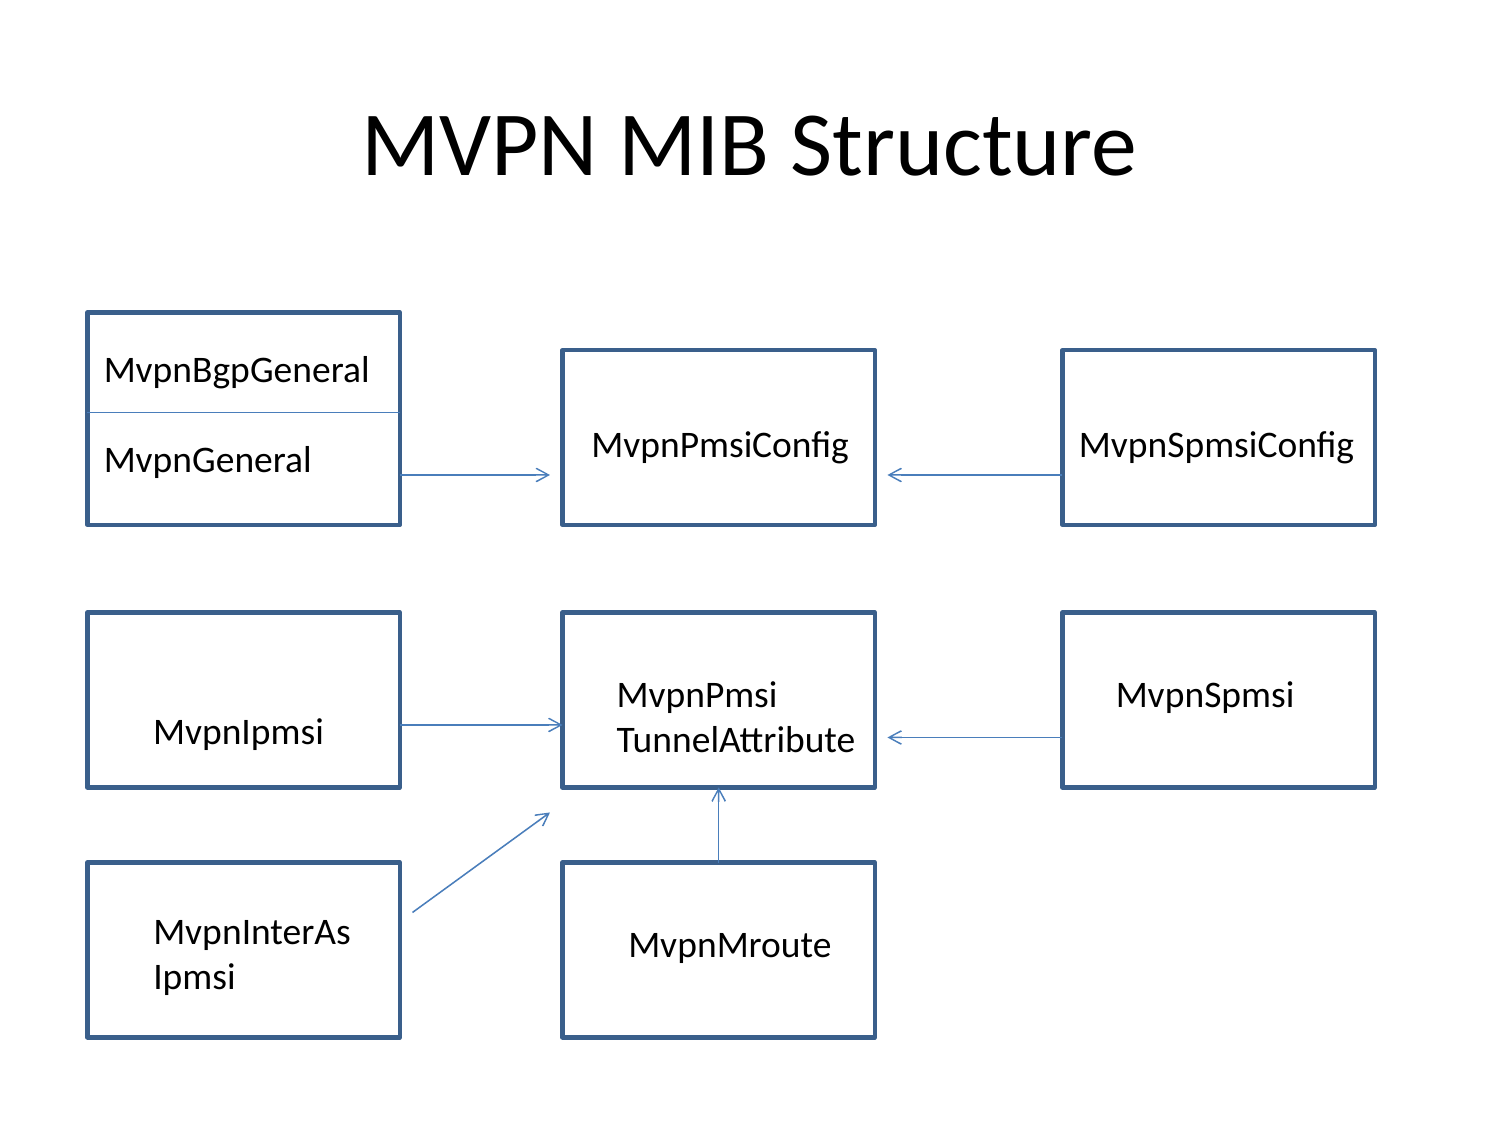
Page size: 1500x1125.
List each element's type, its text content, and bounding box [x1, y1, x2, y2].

text_box MvpnPmsiConfig [576, 412, 865, 473]
text_box MvpnMroute [613, 912, 847, 973]
text_box MvpnBgpGeneral MvpnGeneral [88, 420, 385, 488]
text_box [560, 610, 877, 790]
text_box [412, 812, 551, 913]
text_box [85, 860, 402, 1040]
text_box [85, 310, 402, 527]
title MVPN MIB Structure [75, 45, 1425, 233]
text_box [1060, 348, 1377, 527]
text_box MvpnBgpGeneral MvpnGeneral [88, 337, 385, 412]
text_box [560, 860, 877, 1040]
text_box MvpnPmsi TunnelAttribute [601, 662, 871, 768]
text_box MvpnIpmsi [138, 699, 340, 760]
text_box MvpnSpmsiConfig [1064, 412, 1370, 473]
text_box MvpnInterAs Ipmsi [138, 899, 367, 1005]
text_box MvpnSpmsi [1101, 662, 1310, 723]
text_box [85, 610, 402, 790]
text_box [1060, 610, 1377, 790]
text_box [560, 348, 877, 527]
